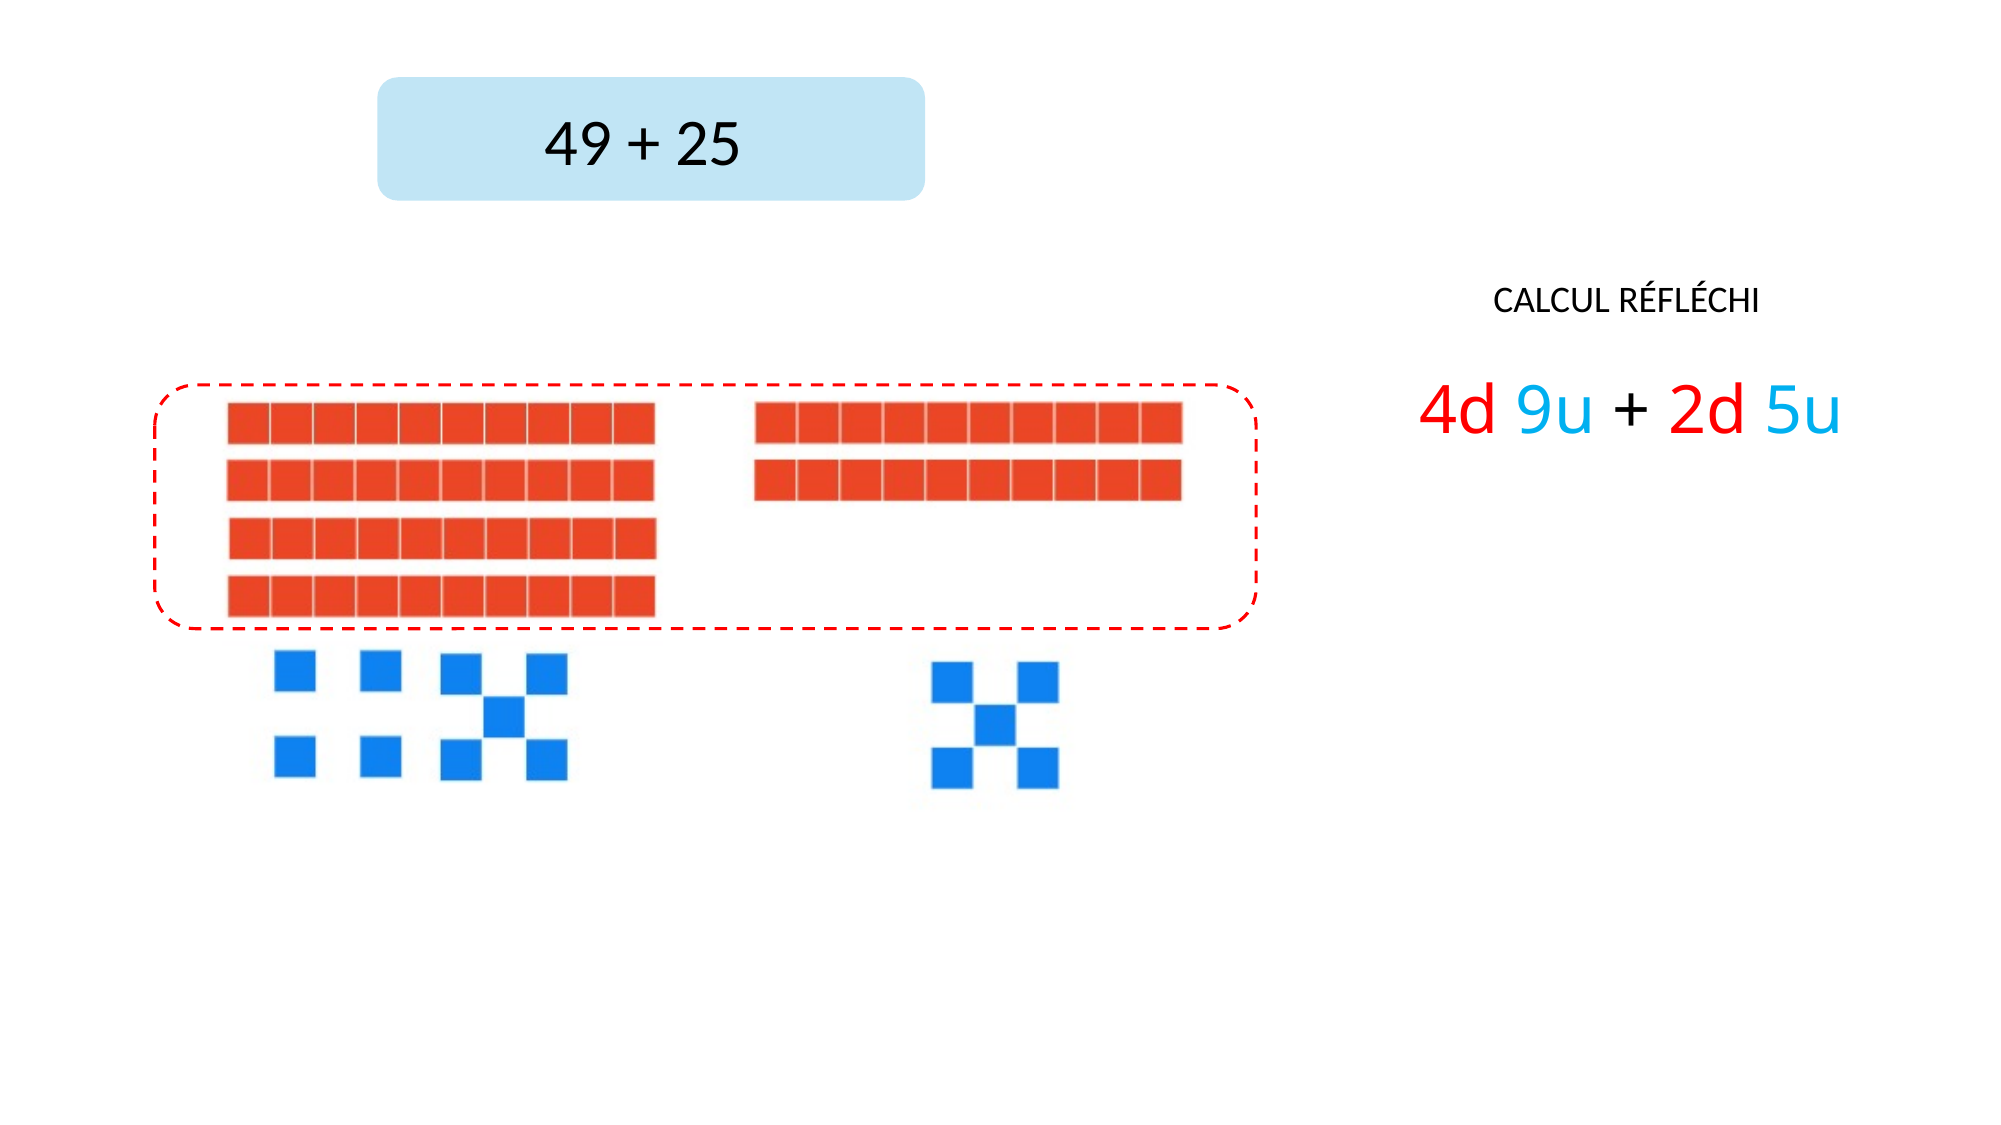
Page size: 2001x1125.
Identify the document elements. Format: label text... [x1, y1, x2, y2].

text_box 49 + 25 [375, 75, 927, 203]
text_box 4d 9u + 2d 5u [1330, 359, 1933, 454]
text_box CALCUL RÉFLÉCHI [1478, 268, 1786, 328]
picture [141, 315, 1269, 875]
